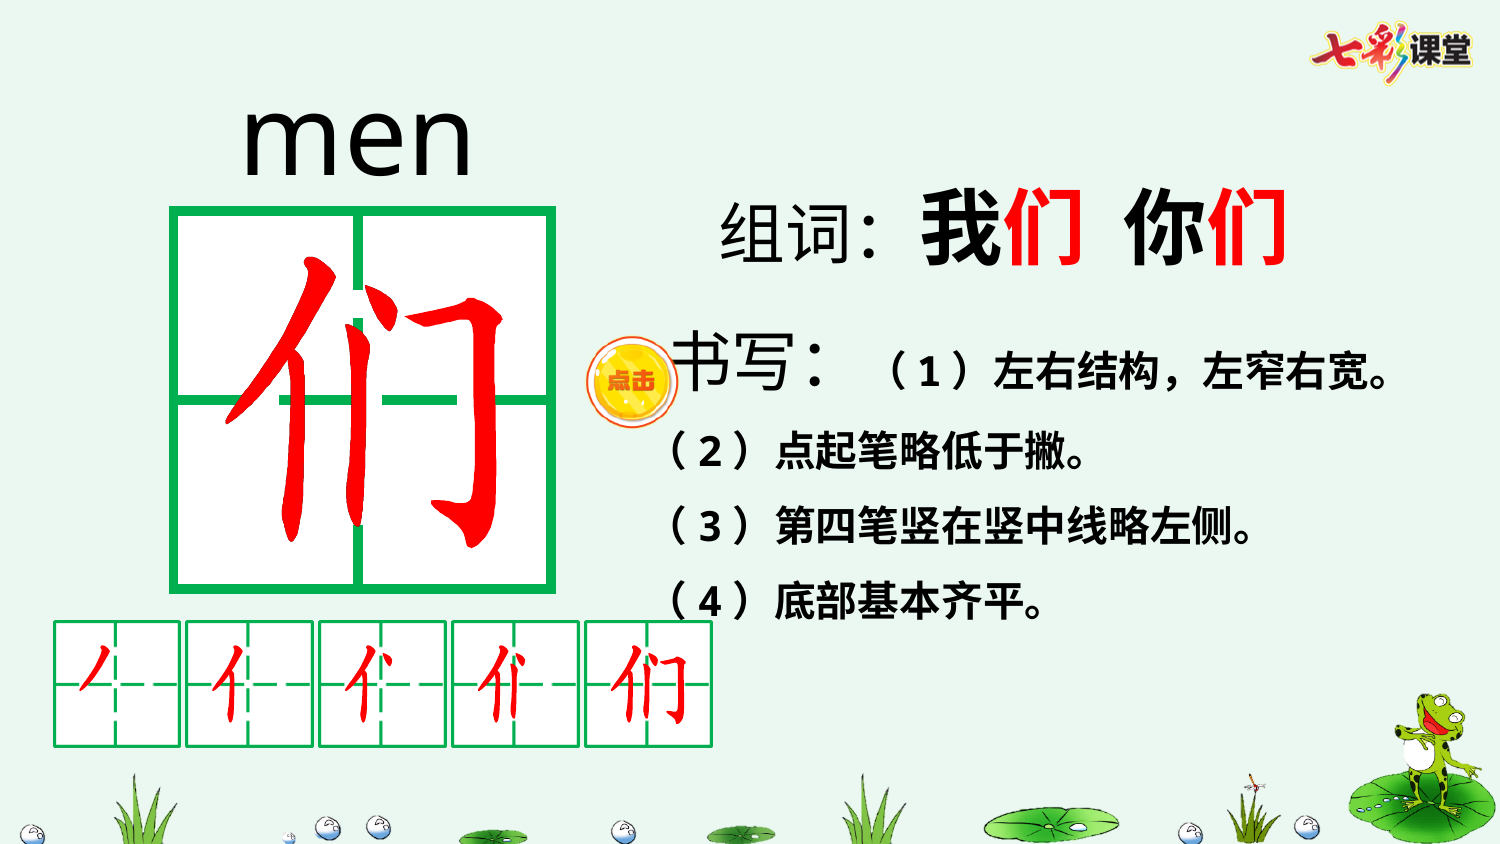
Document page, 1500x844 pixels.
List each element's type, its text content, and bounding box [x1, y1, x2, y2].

picture [1222, 763, 1289, 844]
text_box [173, 211, 554, 593]
picture [583, 333, 680, 430]
picture [832, 753, 924, 844]
text_box 组词：我们 你们 [704, 138, 1433, 283]
picture [17, 820, 50, 844]
text_box 书写：（1）左右结构，左窄右宽。 （2）点起笔略低于撇。 （3）第四笔竖在竖中线略左侧。 （4）底部基本齐平。 [586, 274, 1447, 631]
picture [104, 753, 195, 844]
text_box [53, 620, 713, 749]
picture [454, 824, 533, 844]
picture [1291, 811, 1325, 844]
picture [363, 811, 396, 844]
picture [312, 812, 346, 844]
picture [1175, 818, 1208, 844]
picture [1308, 20, 1475, 87]
text_box men [88, 55, 628, 206]
picture [702, 820, 781, 844]
picture [280, 829, 298, 844]
picture [974, 796, 1131, 844]
picture [1348, 669, 1500, 844]
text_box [226, 257, 501, 547]
picture [608, 816, 641, 844]
